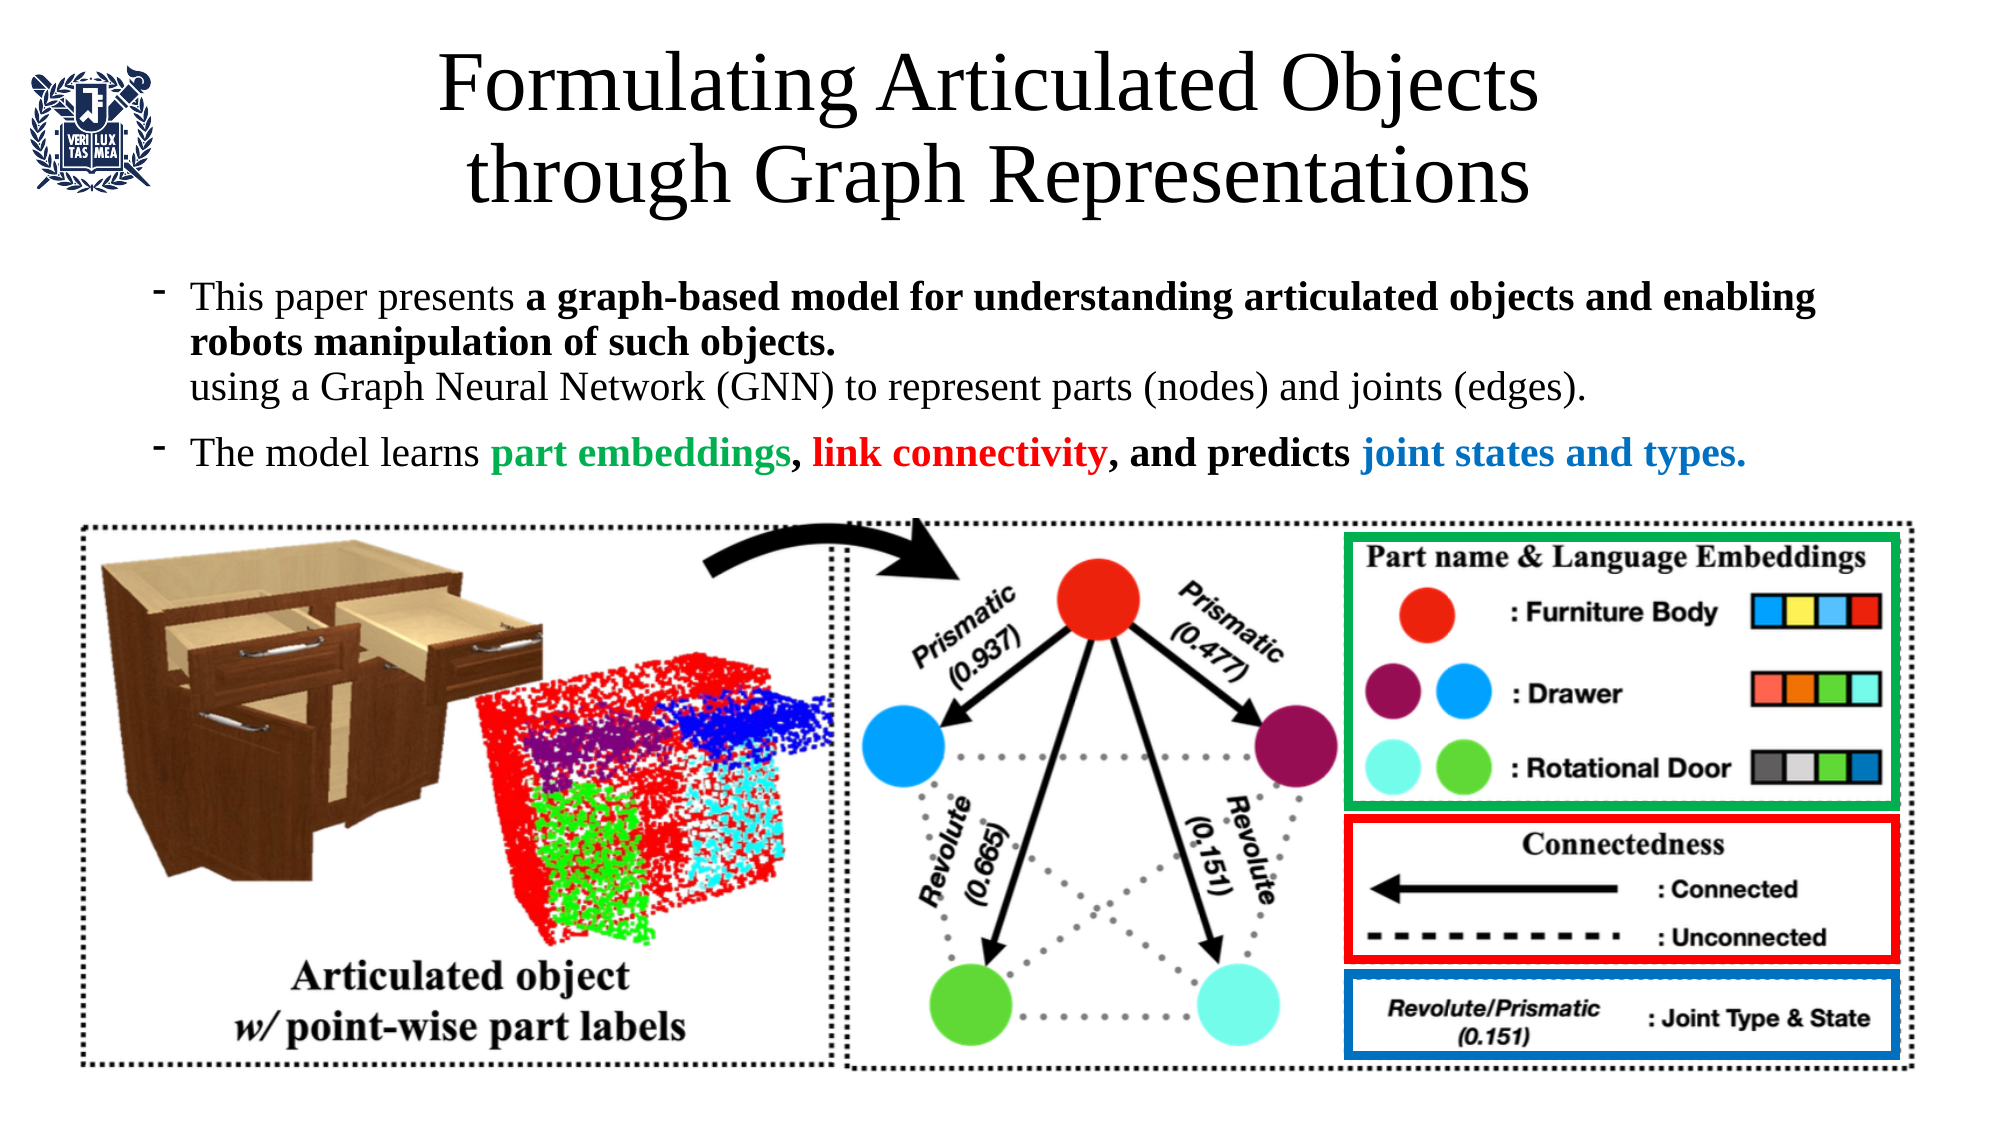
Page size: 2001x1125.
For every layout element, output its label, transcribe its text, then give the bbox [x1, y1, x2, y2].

title Formulating Articulated Objects through Graph Representations [137, 28, 1863, 230]
picture [78, 517, 1922, 1080]
picture [29, 65, 153, 194]
list This paper presents a graph-based model for understanding articulated objects and enabling robots manipulation of such objects. using a Graph Neural Network (GNN) to represent parts (nodes) and joints (edges). The model learns part embeddings, link connectivity, and predicts joint states and types. [137, 266, 1911, 517]
